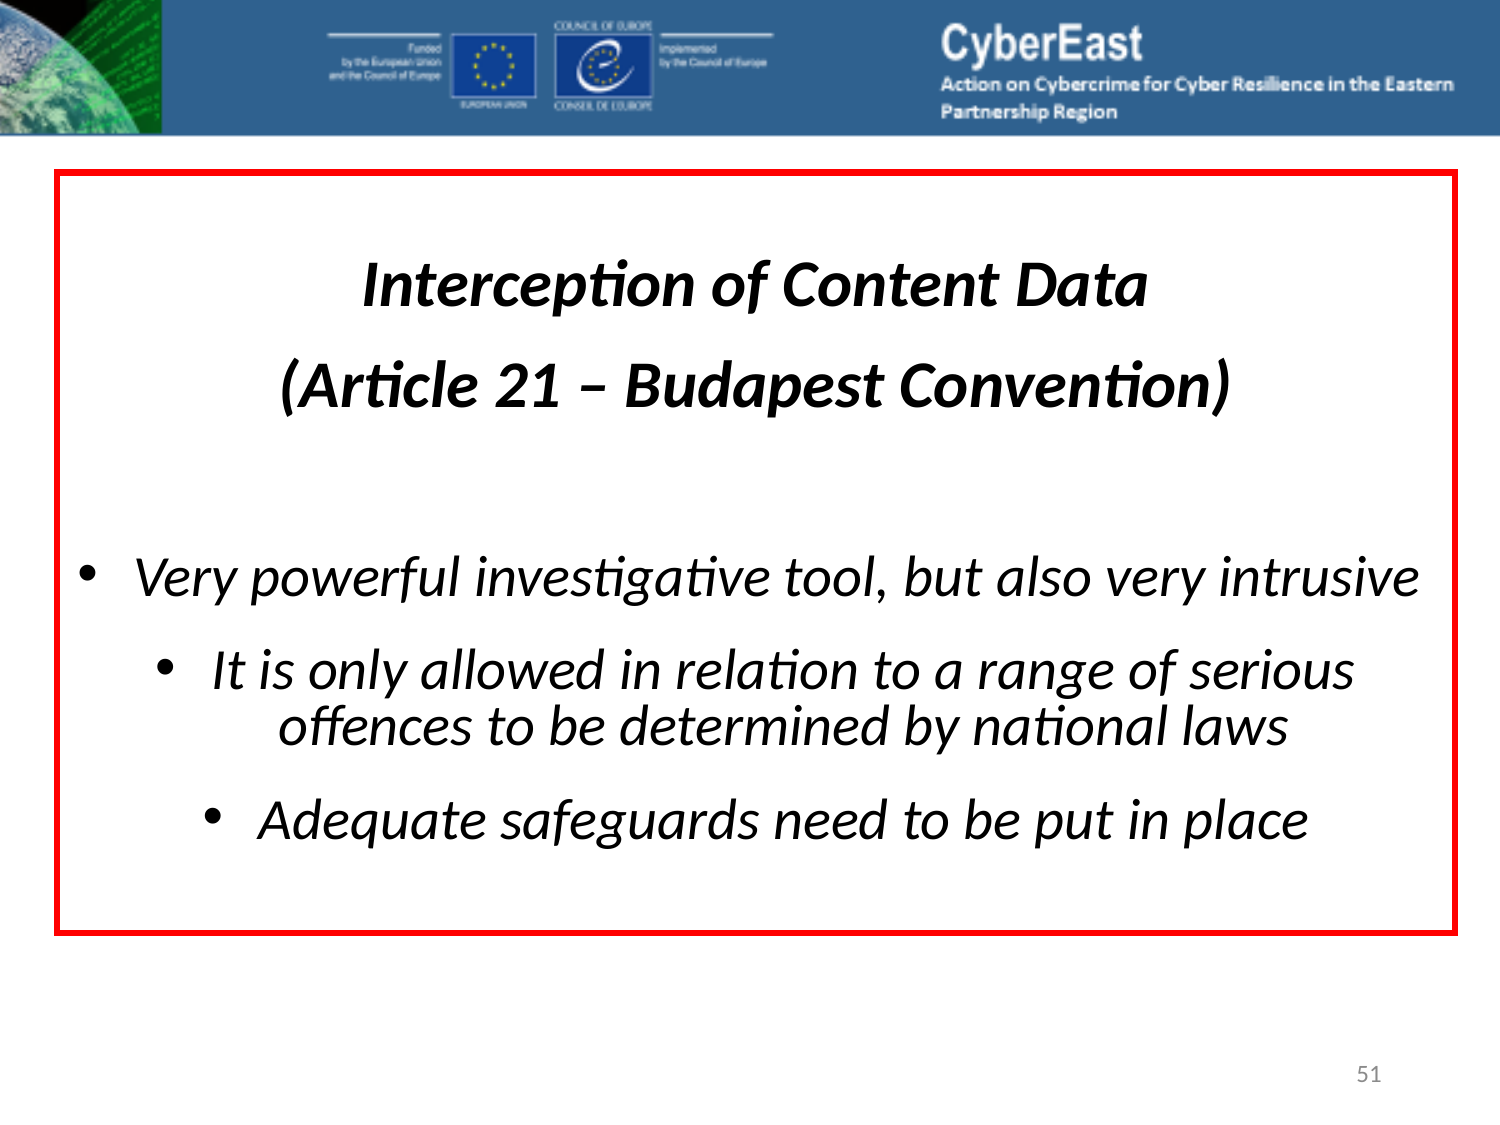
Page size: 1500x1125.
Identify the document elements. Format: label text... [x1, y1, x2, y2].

text_box Interception of Content Data (Article 21 – Budapest Convention) Very powerful investigative tool, but also very intrusive It is only allowed in relation to a range of serious offences to be determined by national laws Adequate safeguards need to be put in place [57, 172, 1455, 934]
slide_number 51 [1059, 1042, 1397, 1103]
picture [0, 0, 1500, 1125]
